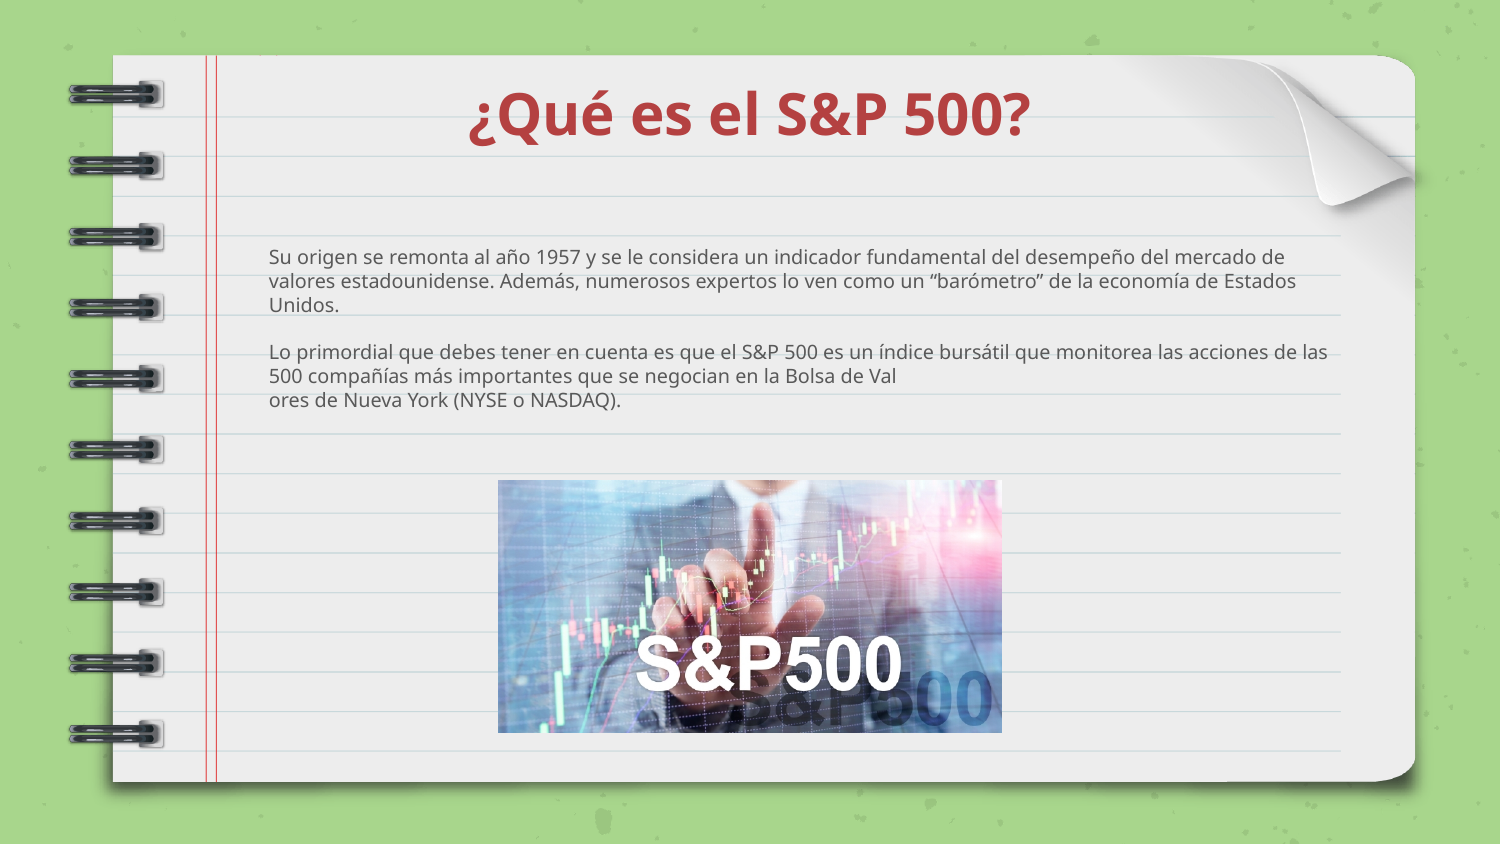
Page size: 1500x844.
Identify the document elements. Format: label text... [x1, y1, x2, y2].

title ¿Qué es el S&P 500? [301, 75, 1199, 170]
picture [63, 22, 1437, 822]
list Su origen se remonta al año 1957 y se le considera un indicador fundamental del desempeño del mercado de valores estadounidense. Además, numerosos expertos lo ven como un “barómetro” de la economía de Estados Unidos. Lo primordial que debes tener en cuenta es que el S&P 500 es un índice bursátil que monitorea las acciones de las 500 compañías más importantes que se negocian en la Bolsa de Val ores de Nueva York (NYSE o NASDAQ). [229, 229, 1372, 733]
